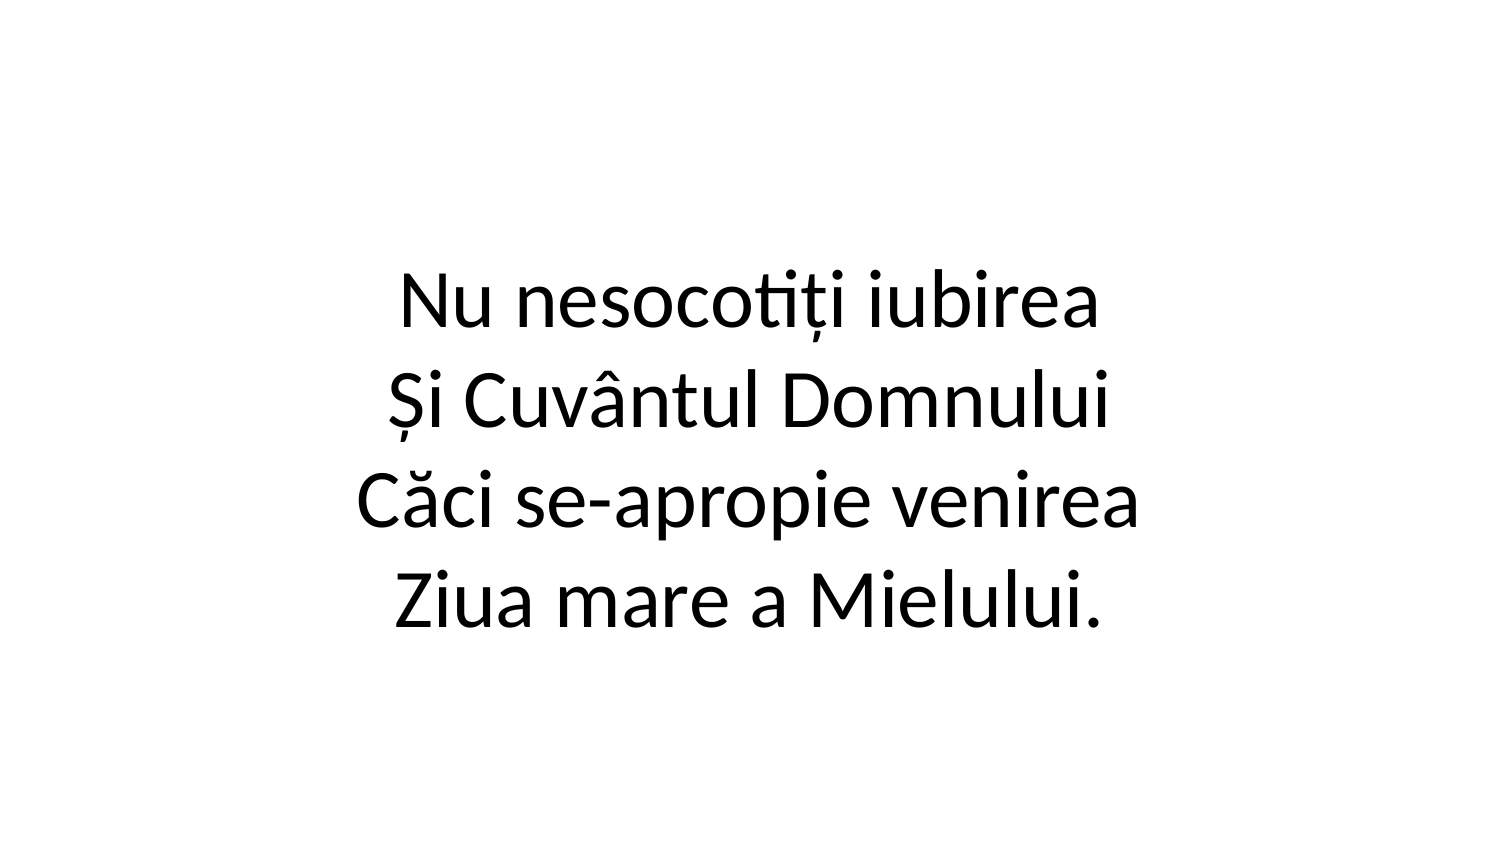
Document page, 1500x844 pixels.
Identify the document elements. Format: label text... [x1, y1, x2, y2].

text_box Nu nesocotiți iubirea Și Cuvântul Domnului Căci se-apropie venirea Ziua mare a Mielului. [342, 192, 1158, 652]
